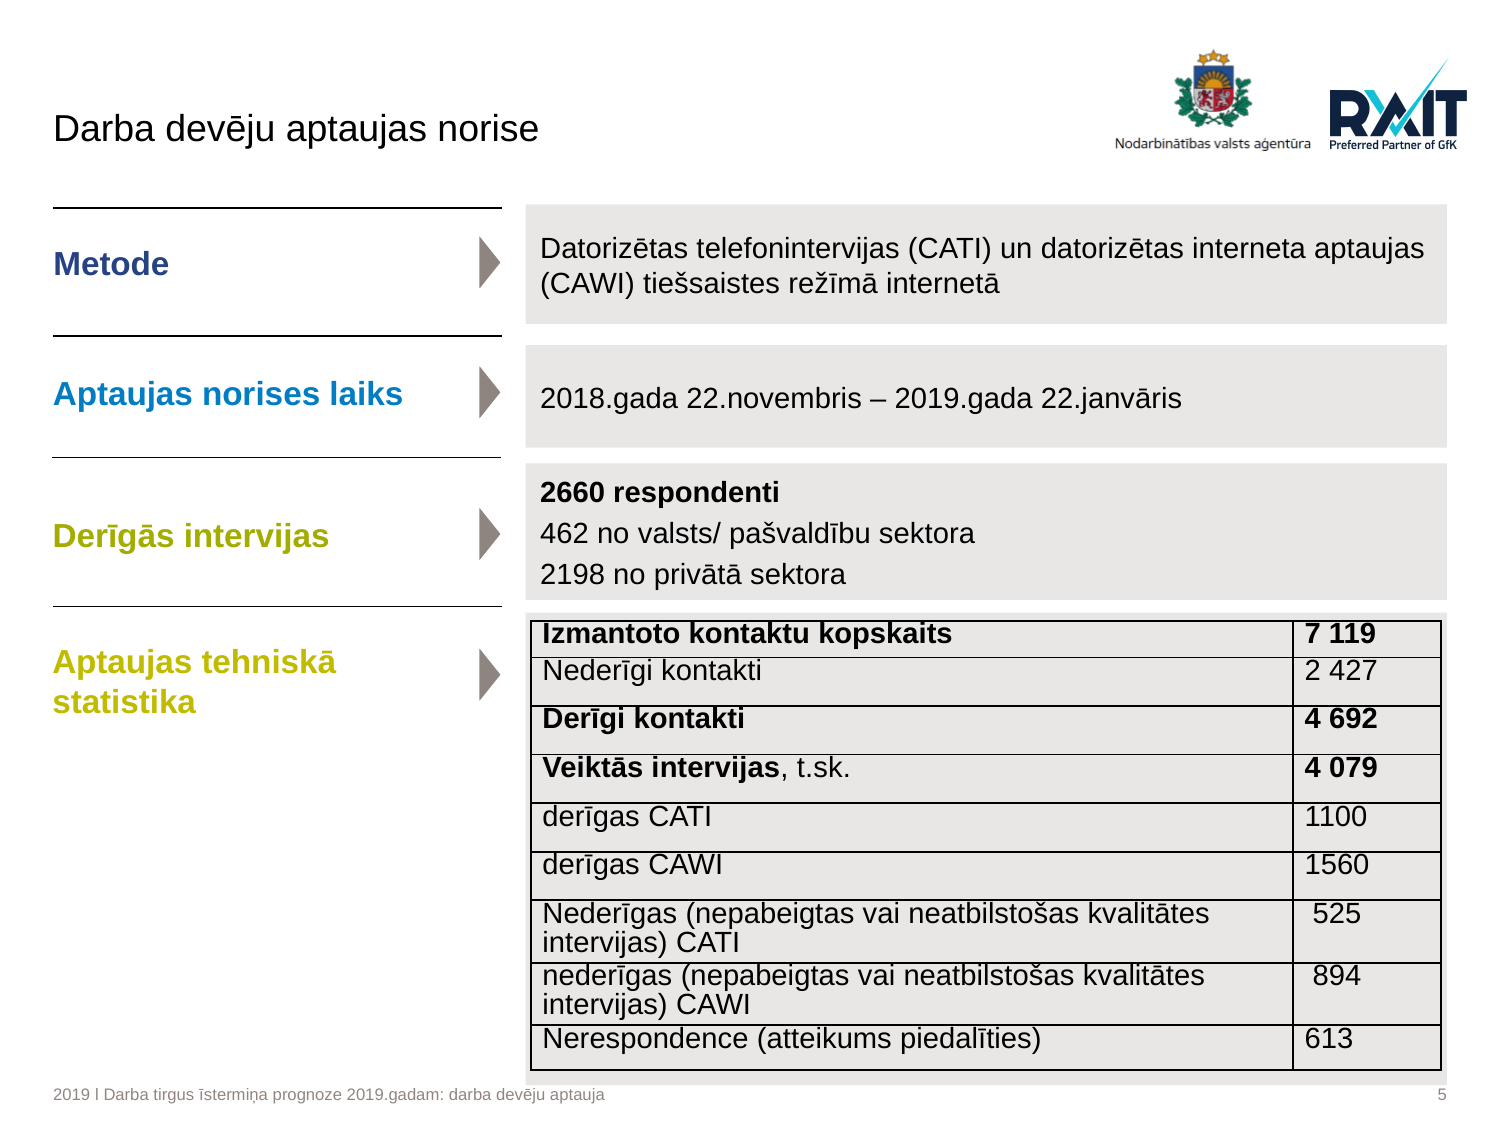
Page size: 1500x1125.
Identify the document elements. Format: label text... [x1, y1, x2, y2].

text_box Datorizētas telefonintervijas (CATI) un datorizētas interneta aptaujas (CAWI) tiešsaistes režīmā internetā [525, 204, 1447, 324]
table_cell Nederīgi kontakti [532, 658, 1292, 705]
table_cell derīgas CATI [532, 804, 1292, 851]
table_cell 613 [1294, 1026, 1440, 1069]
table_cell 4 692 [1294, 707, 1440, 754]
text_box 2018.gada 22.novembris – 2019.gada 22.janvāris [525, 345, 1447, 448]
table_cell 894 [1294, 964, 1440, 1024]
text_box [478, 645, 502, 705]
table_cell Derīgi kontakti [532, 707, 1292, 754]
table_cell Nerespondence (atteikums piedalīties) [532, 1026, 1292, 1069]
text_box Derīgās intervijas [51, 462, 503, 596]
text_box Derīgās intervijas [51, 449, 503, 459]
table_cell Nederīgas (nepabeigtas vai neatbilstošas kvalitātes intervijas) CATI [532, 901, 1292, 962]
text_box [478, 232, 502, 292]
text_box [478, 504, 502, 564]
table_cell Veiktās intervijas, t.sk. [532, 755, 1292, 802]
table_cell 4 079 [1294, 755, 1440, 802]
title Darba devēju aptaujas norise [53, 42, 1199, 149]
text_box Aptaujas norises laiks [51, 308, 503, 339]
text_box [525, 612, 1447, 1086]
text_box Aptaujas norises laiks [51, 341, 503, 449]
text_box Metode [51, 178, 504, 347]
table_cell derīgas CAWI [532, 853, 1292, 899]
table_cell 525 [1294, 901, 1440, 962]
table_cell 1560 [1294, 853, 1440, 899]
table_cell 1100 [1294, 804, 1440, 851]
text_box 2660 respondenti 462 no valsts/ pašvaldību sektora 2198 no privātā sektora [525, 463, 1447, 600]
picture [1102, 41, 1471, 156]
text_box Aptaujas tehniskā statistika [50, 596, 503, 765]
table_header Izmantoto kontaktu kopskaits [532, 622, 1292, 657]
text_box [478, 362, 502, 422]
table_header 7 119 [1294, 622, 1440, 657]
table_cell 2 427 [1294, 658, 1440, 705]
table_cell nederīgas (nepabeigtas vai neatbilstošas kvalitātes intervijas) CAWI [532, 964, 1292, 1024]
